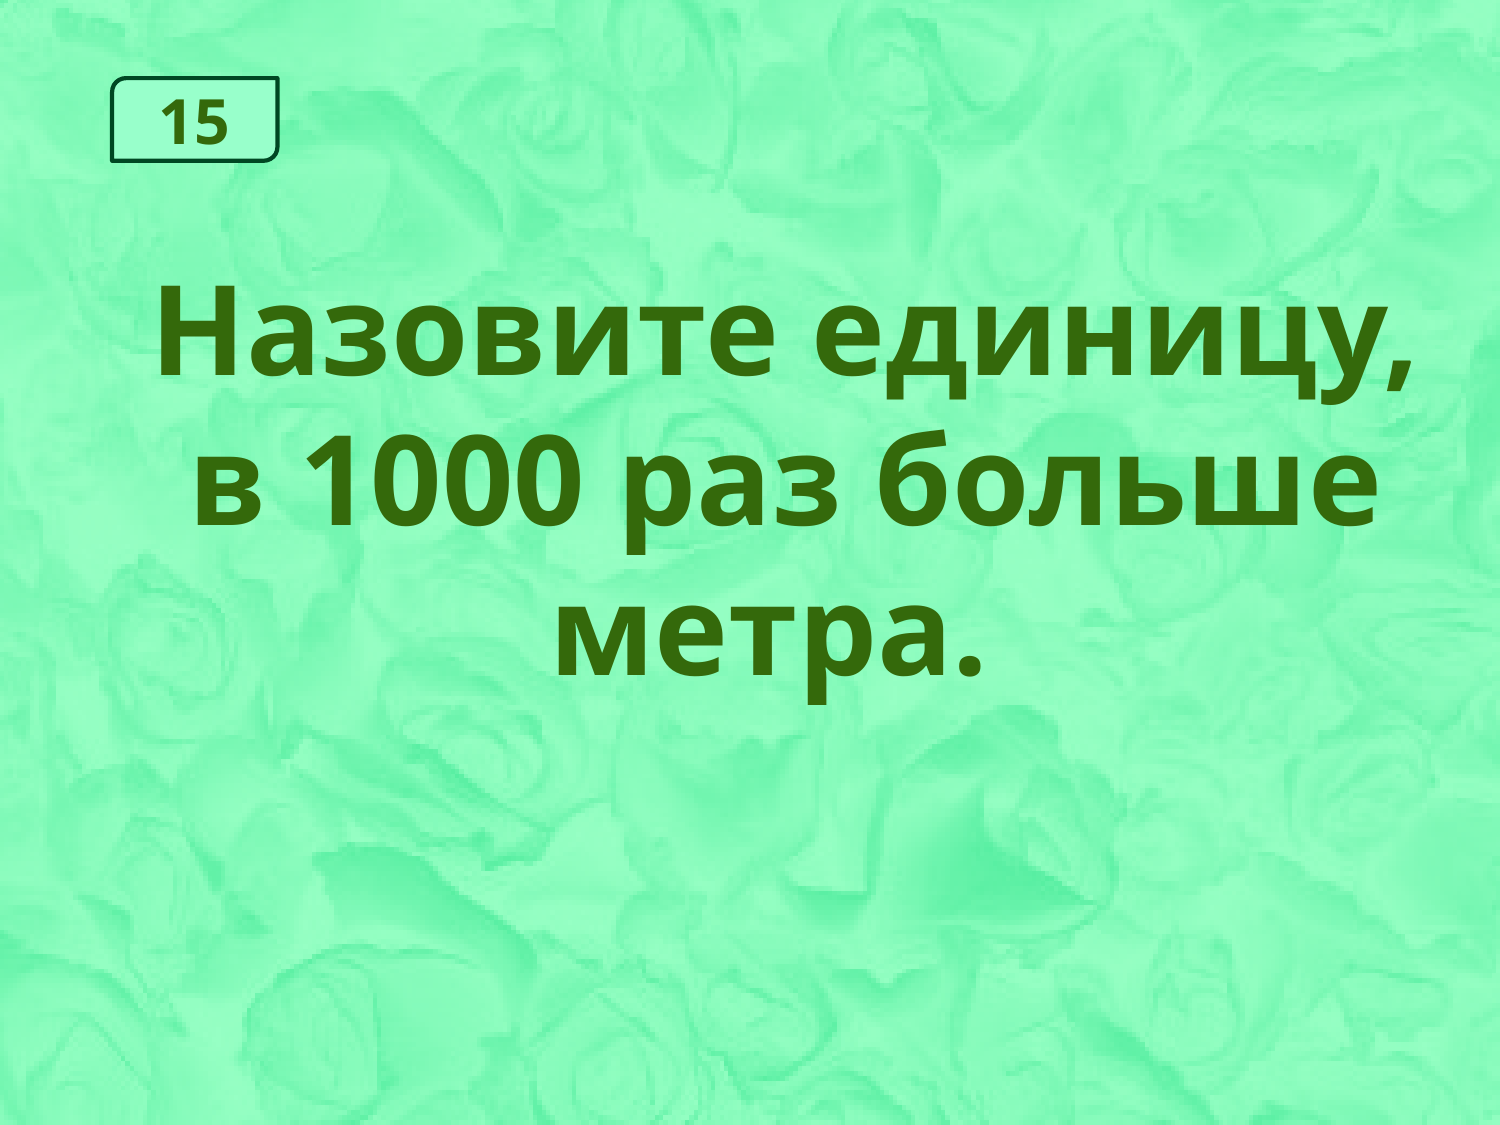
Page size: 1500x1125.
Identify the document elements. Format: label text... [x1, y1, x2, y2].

text_box 15 [109, 76, 280, 163]
text_box Назовите единицу, в 1000 раз больше метра. [123, 243, 1447, 709]
